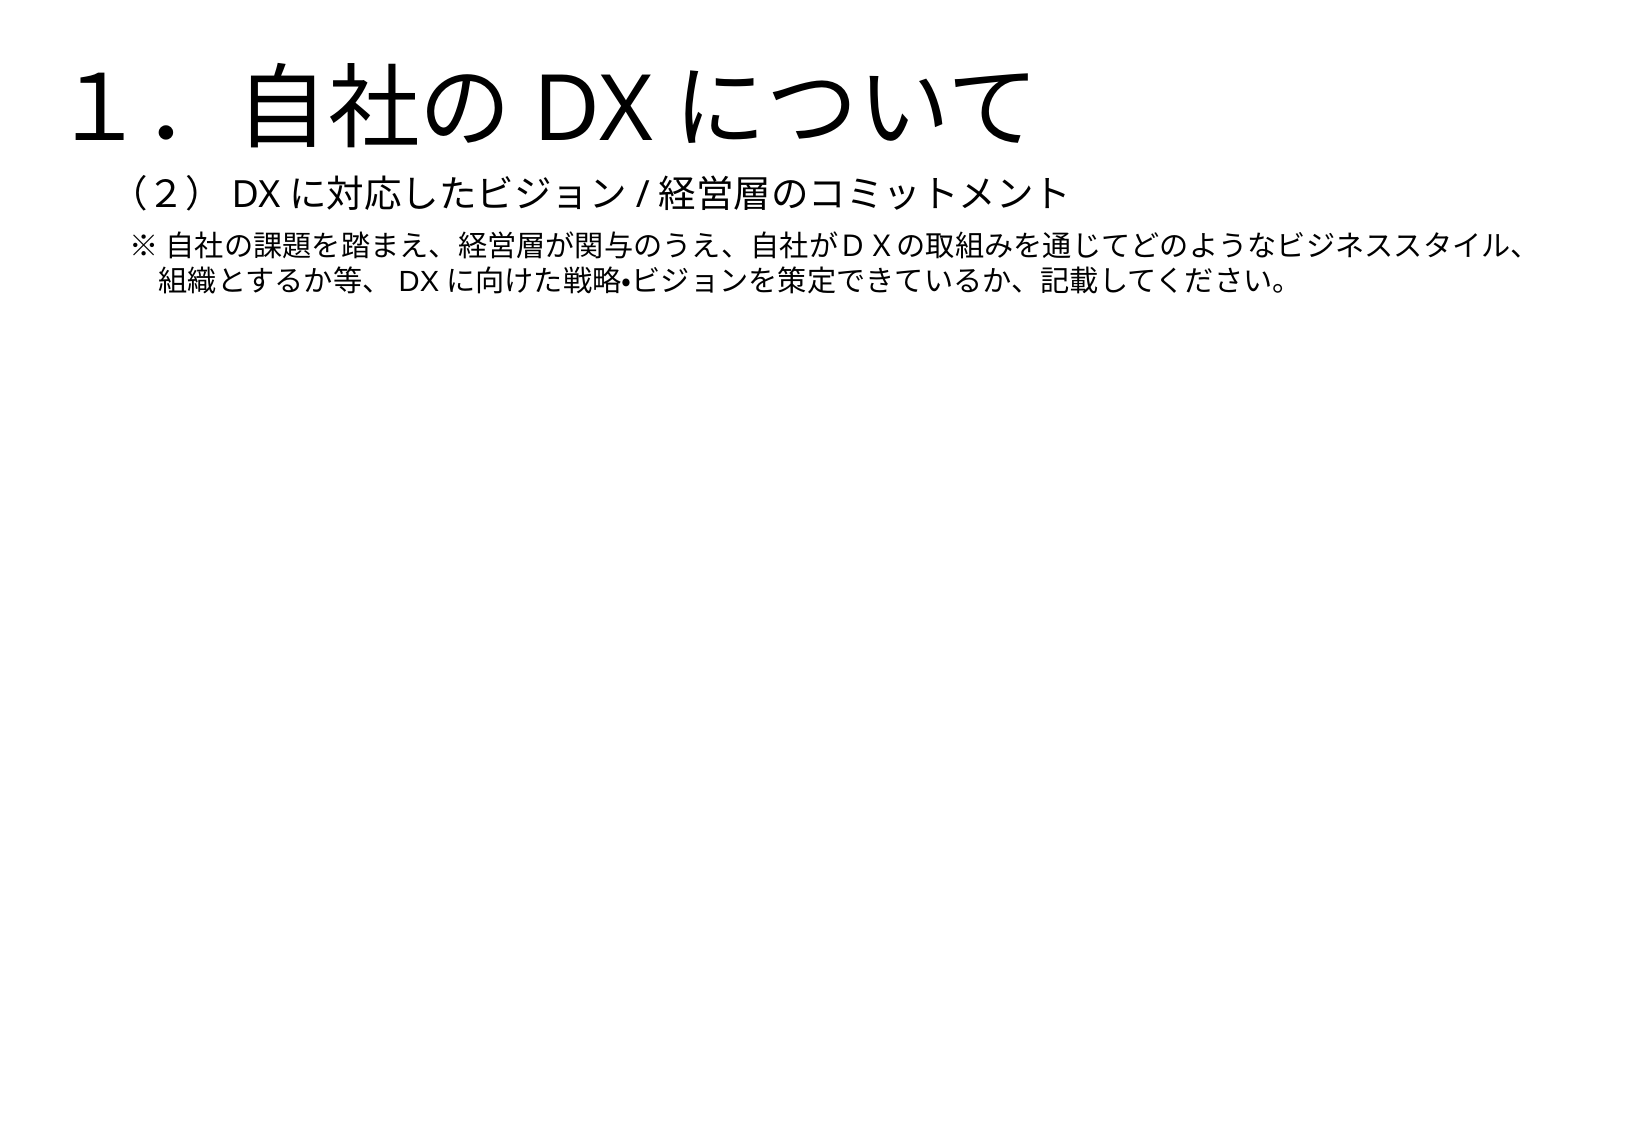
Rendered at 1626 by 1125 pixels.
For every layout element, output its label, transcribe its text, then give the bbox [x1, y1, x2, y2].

text_box ※自社の課題を踏まえ、経営層が関与のうえ、自社がＤＸの取組みを通じてどのようなビジネススタイル、 組織とするか等、DXに向けた戦略・ビジョンを策定できているか、記載してください。 [117, 227, 1573, 298]
text_box （２）DXに対応したビジョン/経営層のコミットメント [98, 170, 1625, 216]
title １．自社のDXについて [41, 17, 1625, 206]
